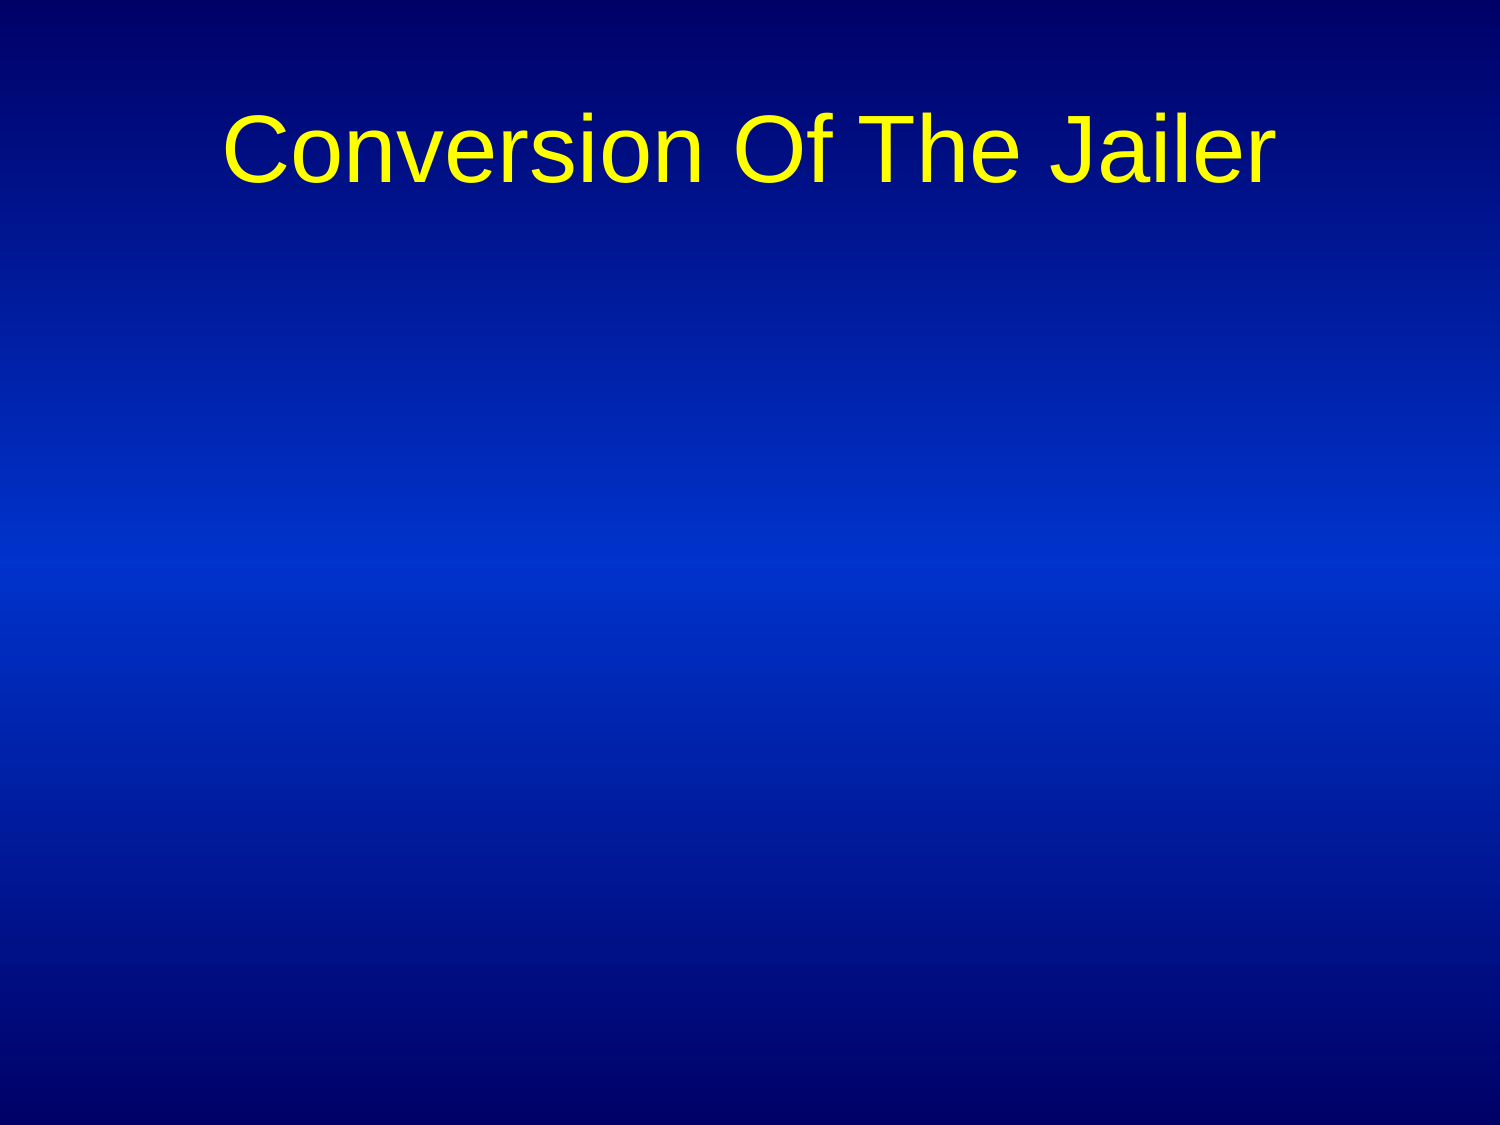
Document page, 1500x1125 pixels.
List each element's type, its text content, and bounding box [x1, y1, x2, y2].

title Conversion Of The Jailer [37, 50, 1463, 238]
